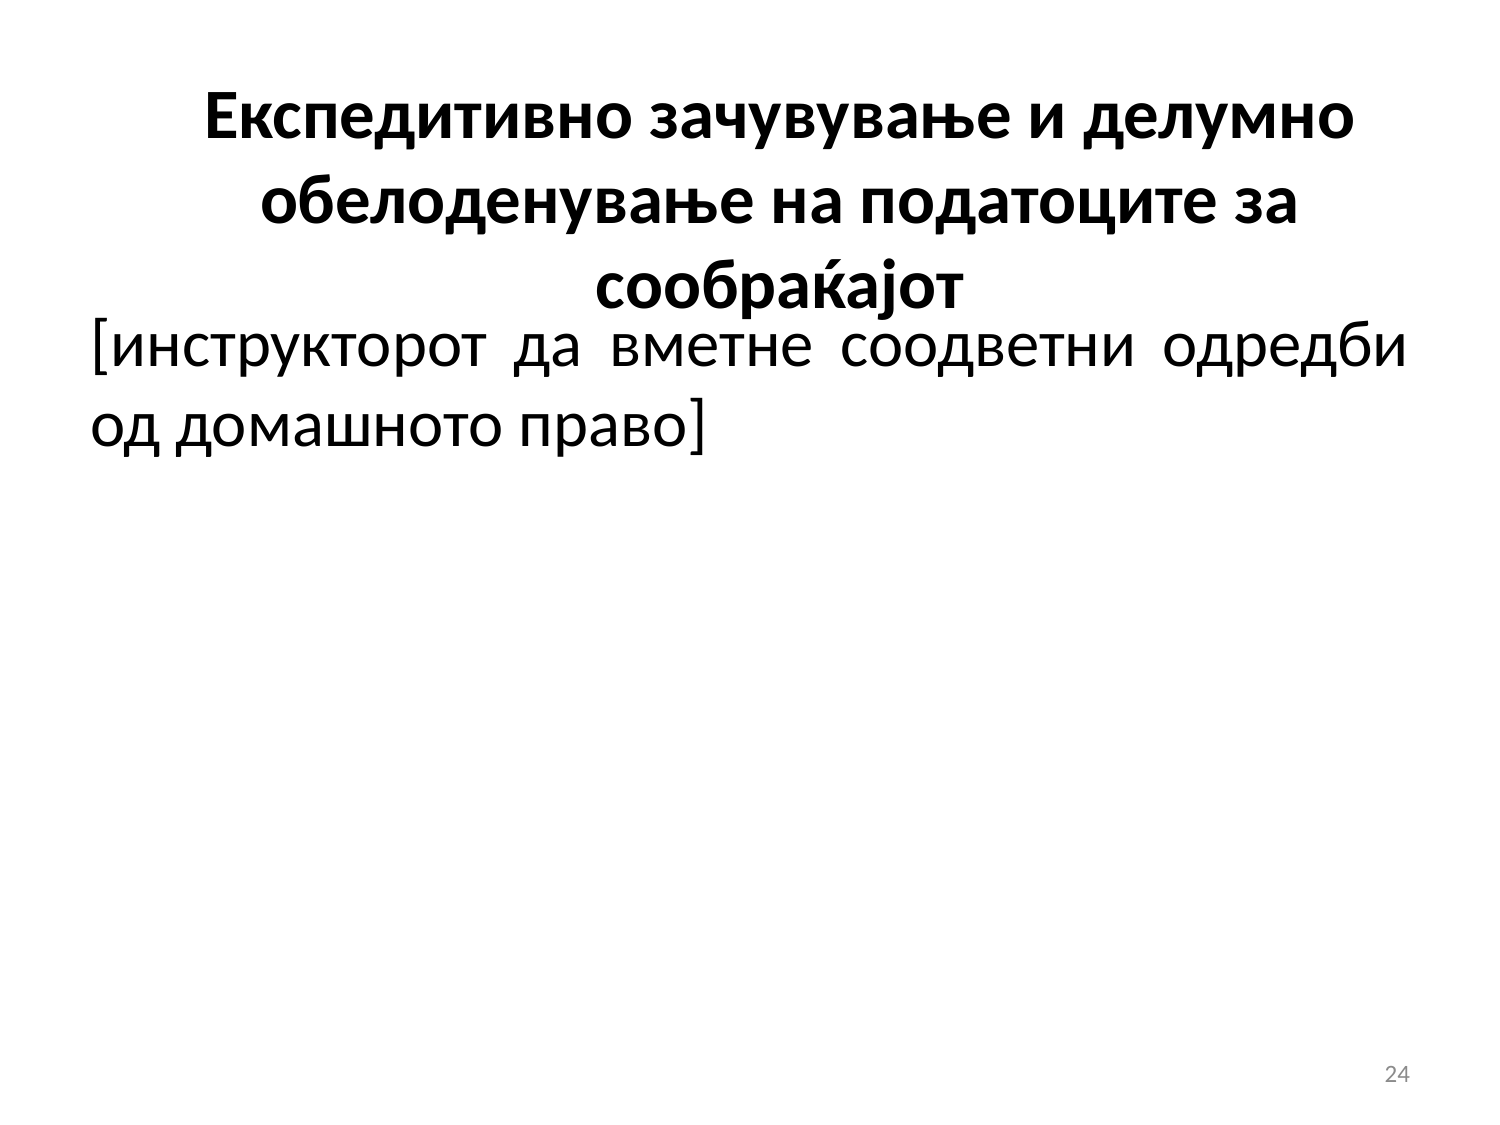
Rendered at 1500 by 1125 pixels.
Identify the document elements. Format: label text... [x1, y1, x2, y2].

slide_number 24 [1074, 1042, 1425, 1103]
title Експедитивно зачувување и делумно обелоденување на податоците за сообраќајот [75, 60, 1486, 247]
list [инструкторот да вметне соодветни одредби од домашното право] [75, 291, 1425, 1067]
